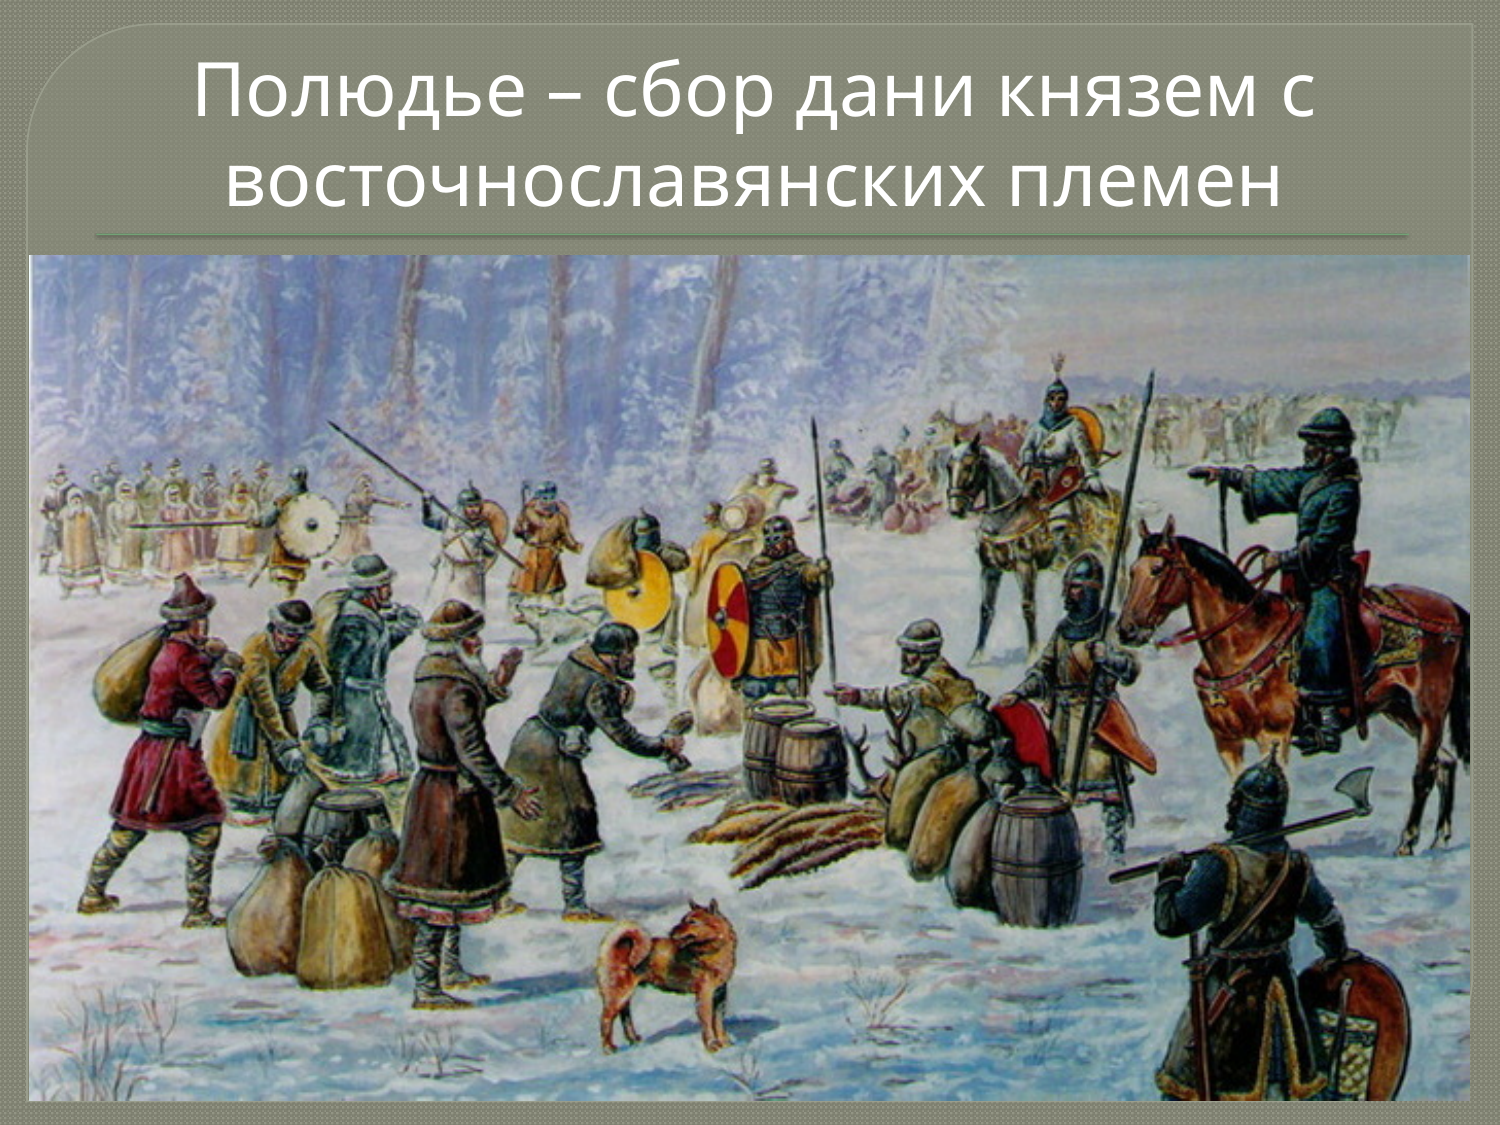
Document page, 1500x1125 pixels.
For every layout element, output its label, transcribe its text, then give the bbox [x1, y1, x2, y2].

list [29, 255, 1470, 1101]
title Полюдье – сбор дани князем с восточнославянских племен [75, 41, 1425, 230]
